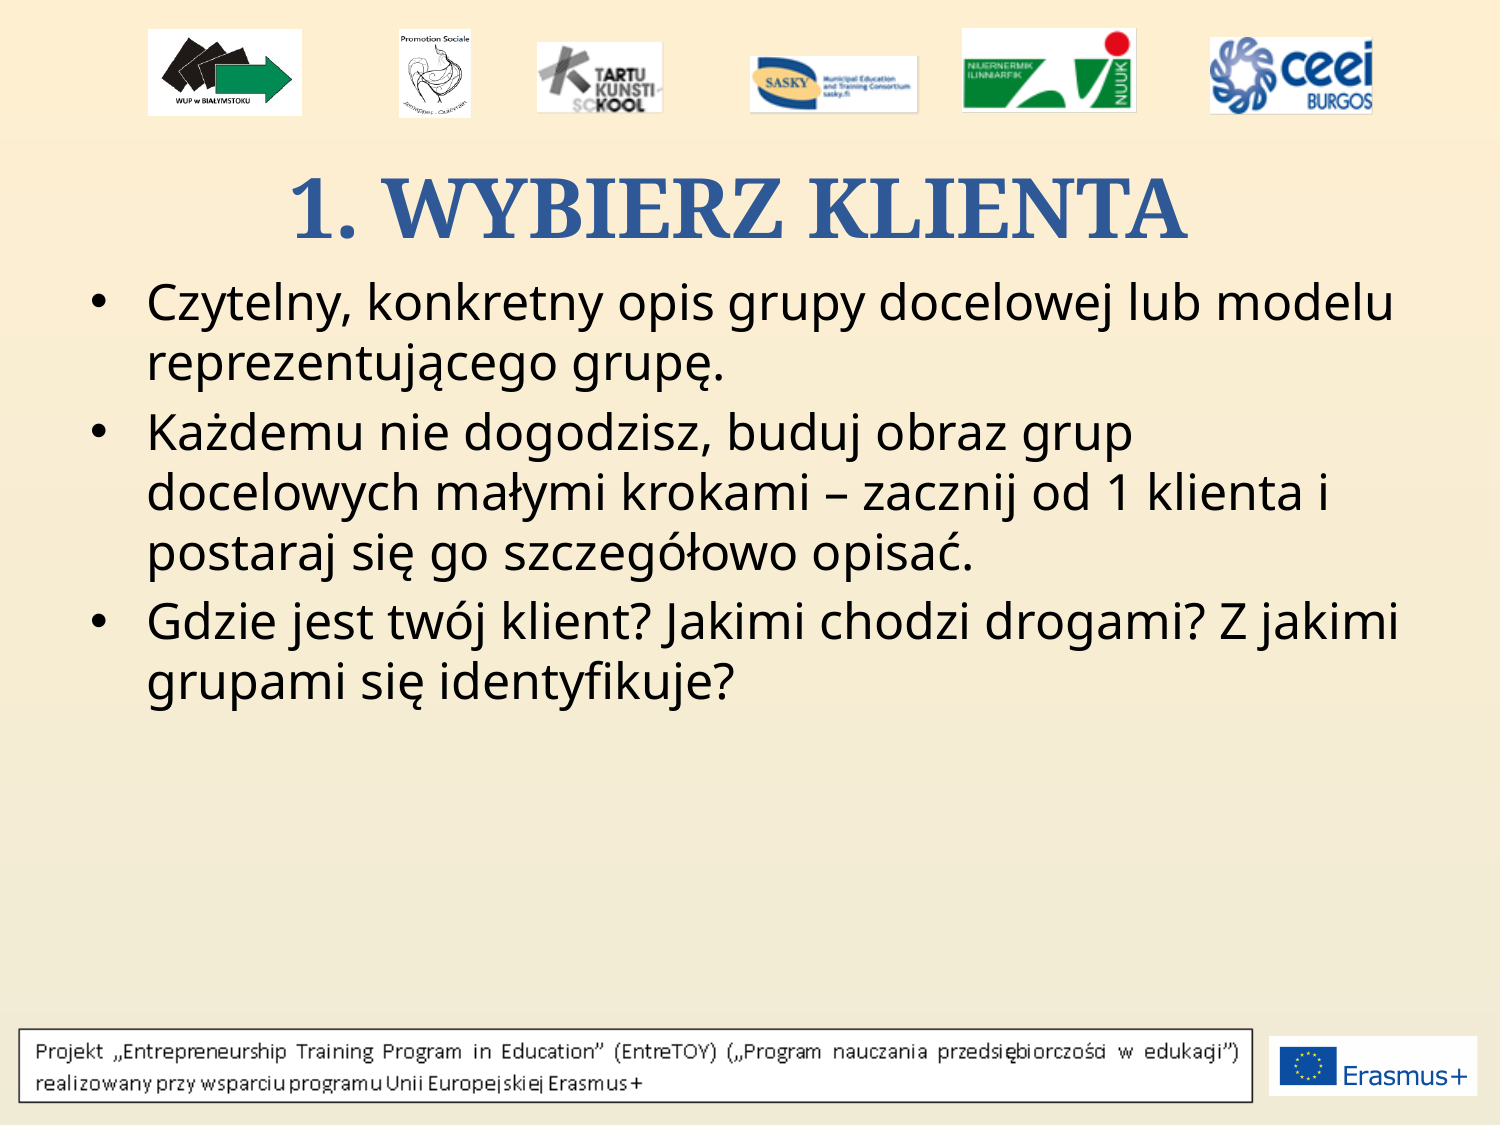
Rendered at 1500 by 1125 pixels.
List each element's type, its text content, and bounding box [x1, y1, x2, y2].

picture [17, 1027, 1255, 1105]
picture [148, 29, 302, 116]
title 1. WYBIERZ KLIENTA [75, 125, 1425, 262]
picture [1210, 37, 1374, 116]
picture [399, 29, 471, 118]
list Czytelny, konkretny opis grupy docelowej lub modelu reprezentującego grupę. Każdemu nie dogodzisz, buduj obraz grup docelowych małymi krokami – zacznij od 1 klienta i postaraj się go szczegółowo opisać. Gdzie jest twój klient? Jakimi chodzi drogami? Z jakimi grupami się identyfikuje? [75, 262, 1425, 1005]
picture [750, 56, 921, 116]
picture [537, 42, 668, 118]
picture [962, 28, 1140, 116]
